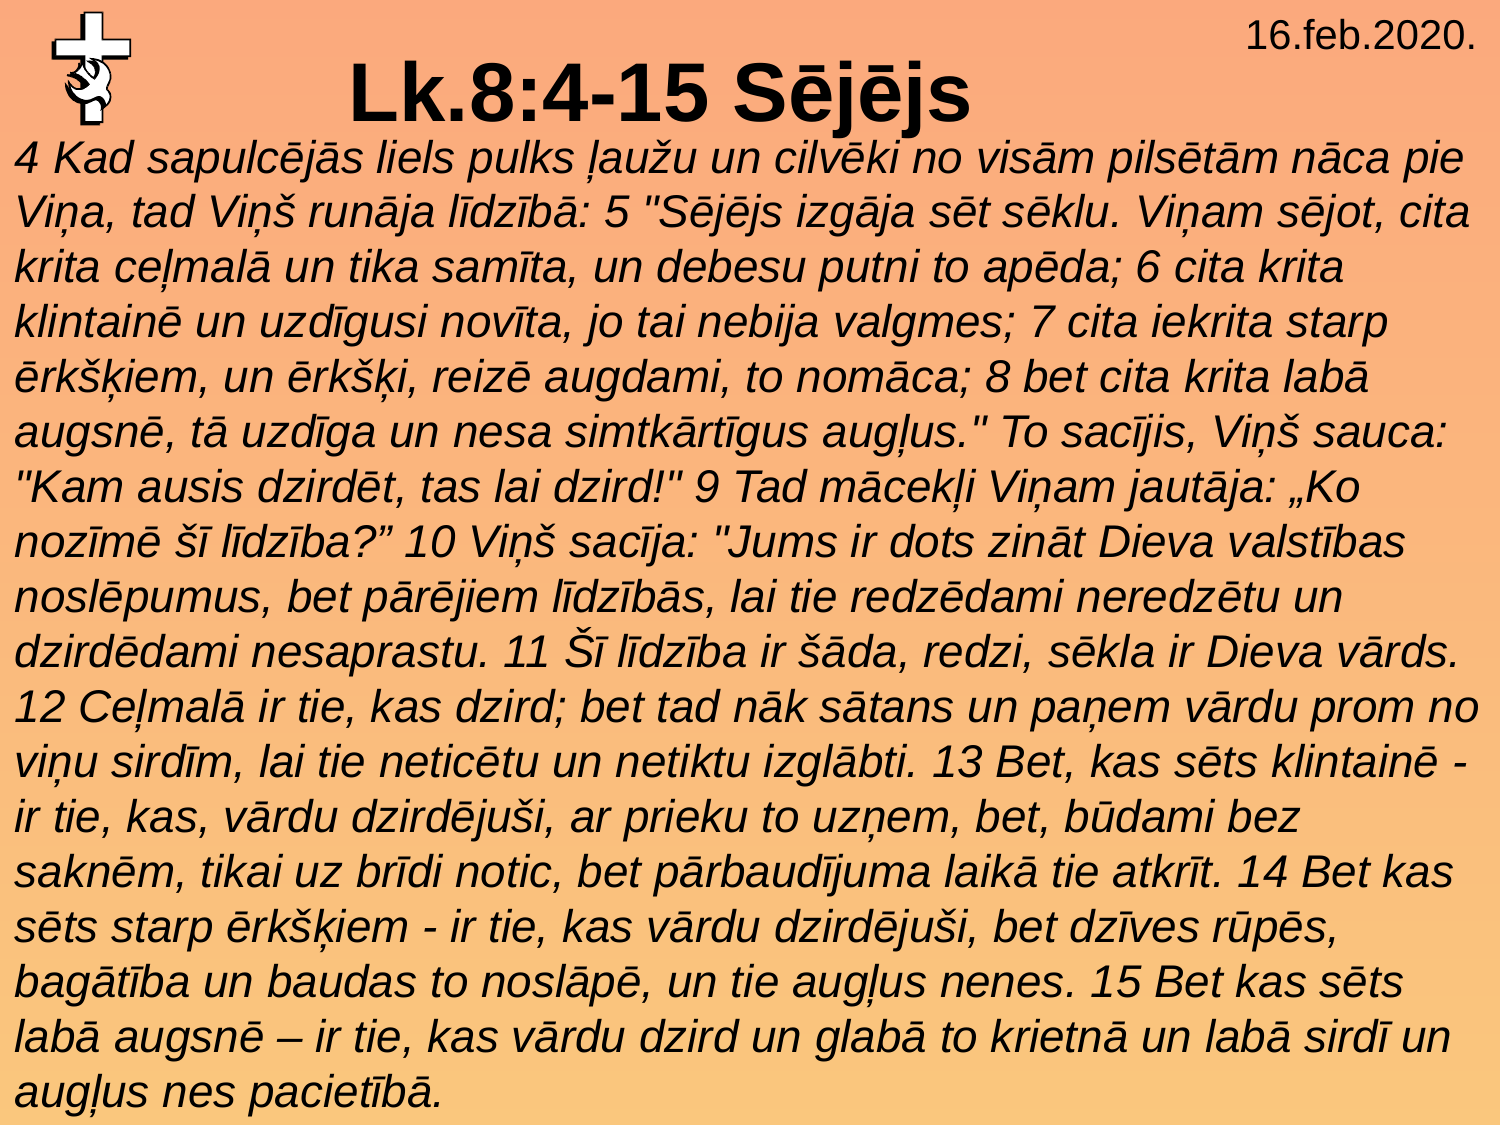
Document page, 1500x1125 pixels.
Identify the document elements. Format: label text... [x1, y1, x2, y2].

title Lk.8:4-15 Sējējs [100, 0, 1223, 119]
picture [51, 11, 132, 126]
text_box 16.feb.2020. [1230, 0, 1500, 65]
text_box 4 Kad sapulcējās liels pulks ļaužu un cilvēki no visām pilsētām nāca pie Viņa, tad Viņš runāja līdzībā: 5 "Sējējs izgāja sēt sēklu. Viņam sējot, cita krita ceļmalā un tika samīta, un debesu putni to apēda; 6 cita krita klintainē un uzdīgusi novīta, jo tai nebija valgmes; 7 cita iekrita starp ērkšķiem, un ērkšķi, reizē augdami, to nomāca; 8 bet cita krita labā augsnē, tā uzdīga un nesa simtkārtīgus augļus." To sacījis, Viņš sauca: "Kam ausis dzirdēt, tas lai dzird!" 9 Tad mācekļi Viņam jautāja: „Ko nozīmē šī līdzība?” 10 Viņš sacīja: "Jums ir dots zināt Dieva valstības noslēpumus, bet pārējiem līdzībās, lai tie redzēdami neredzētu un dzirdēdami nesaprastu. 11 Šī līdzība ir šāda, redzi, sēkla ir Dieva vārds. 12 Ceļmalā ir tie, kas dzird; bet tad nāk sātans un paņem vārdu prom no viņu sirdīm, lai tie neticētu un netiktu izglābti. 13 Bet, kas sēts klintainē - ir tie, kas, vārdu dzirdējuši, ar prieku to uzņem, bet, būdami bez saknēm, tikai uz brīdi notic, bet pārbaudījuma laikā tie atkrīt. 14 Bet kas sēts starp ērkšķiem - ir tie, kas vārdu dzirdējuši, bet dzīves rūpēs, bagātība un baudas to noslāpē, un tie augļus nenes. 15 Bet kas sēts labā augsnē – ir tie, kas vārdu dzird un glabā to krietnā un labā sirdī un augļus nes pacietībā. [0, 119, 1500, 1125]
